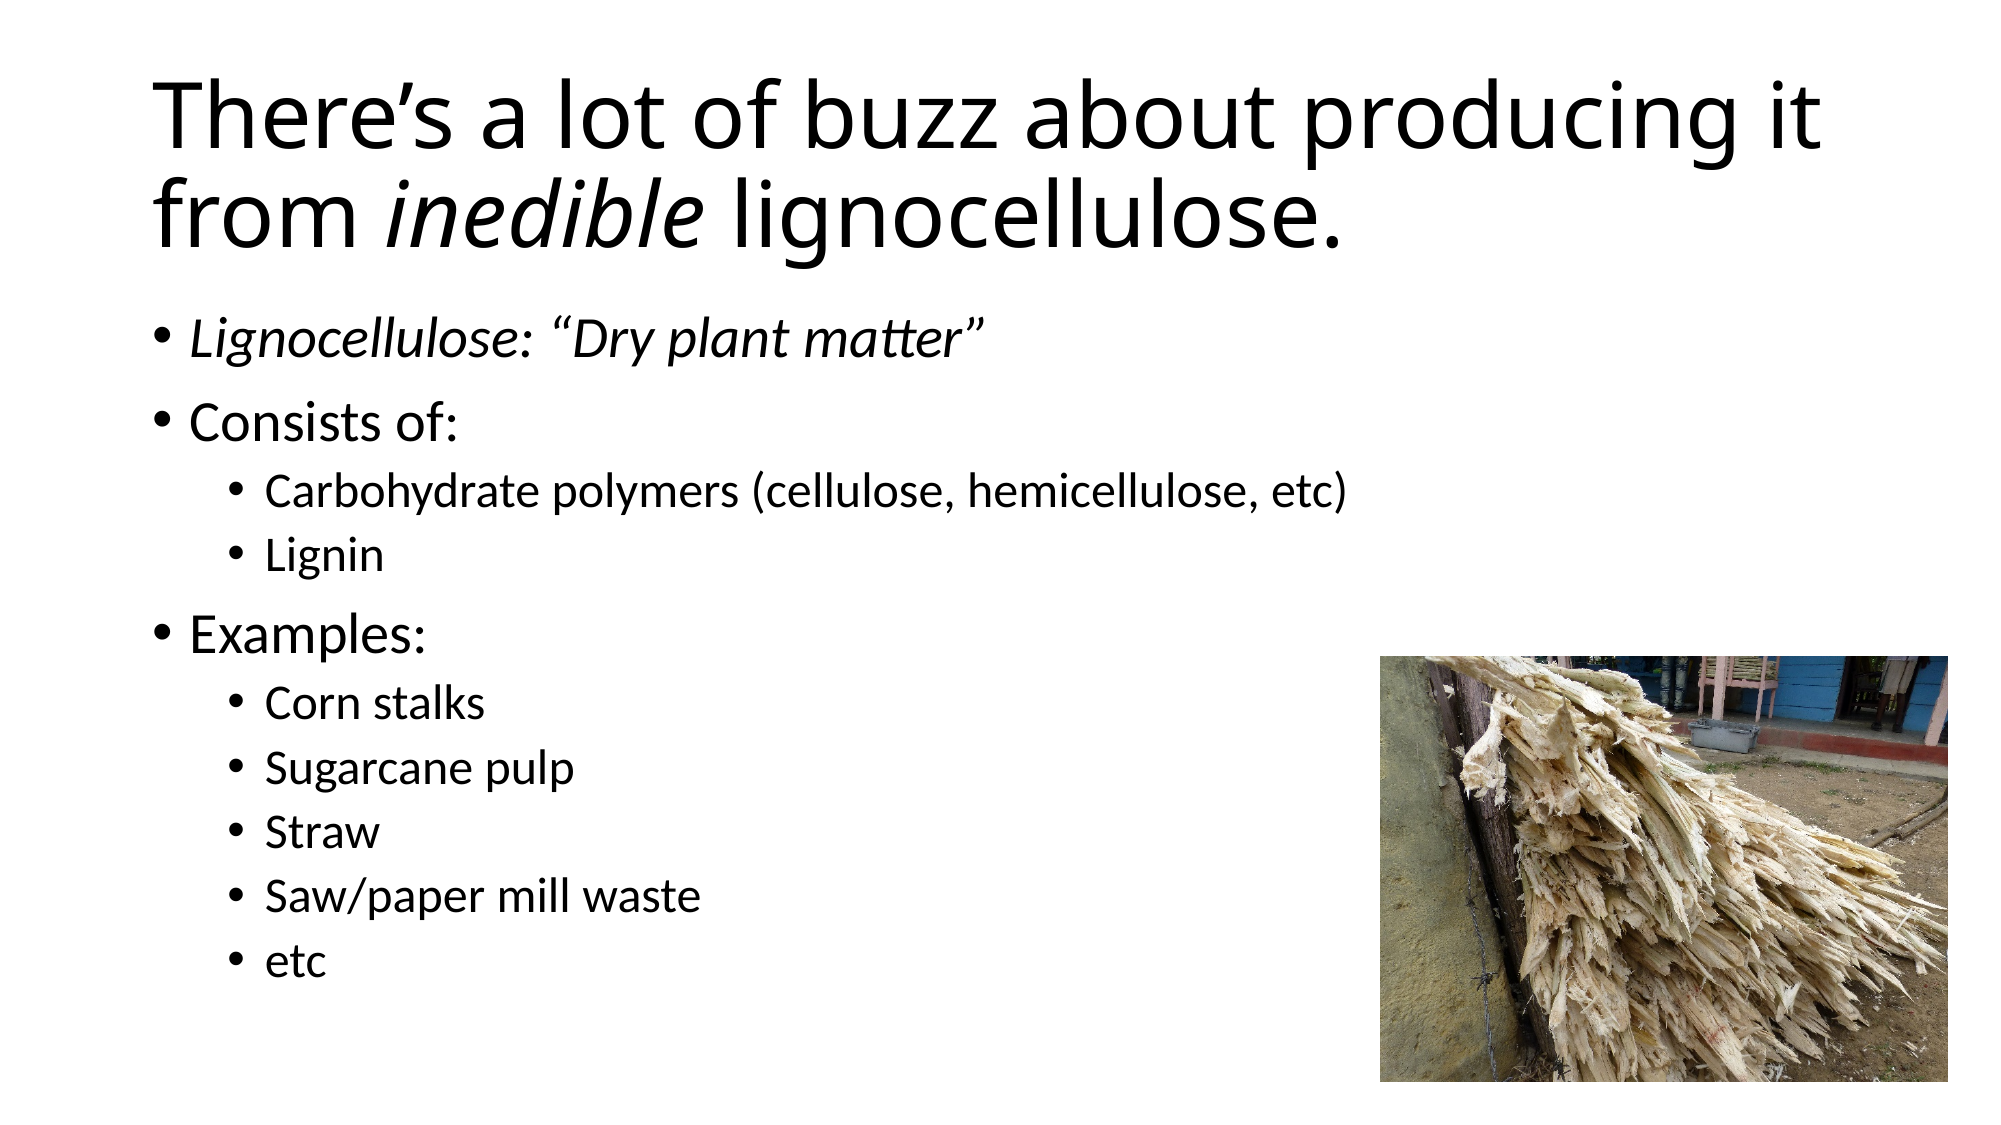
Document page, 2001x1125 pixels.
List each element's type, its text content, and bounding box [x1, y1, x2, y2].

list Lignocellulose: “Dry plant matter” Consists of: Carbohydrate polymers (cellulose, hemicellulose, etc) Lignin Examples: Corn stalks Sugarcane pulp Straw Saw/paper mill waste etc [137, 299, 1863, 1014]
picture [1380, 656, 1948, 1082]
title There’s a lot of buzz about producing it from inedible lignocellulose. [137, 59, 1863, 278]
